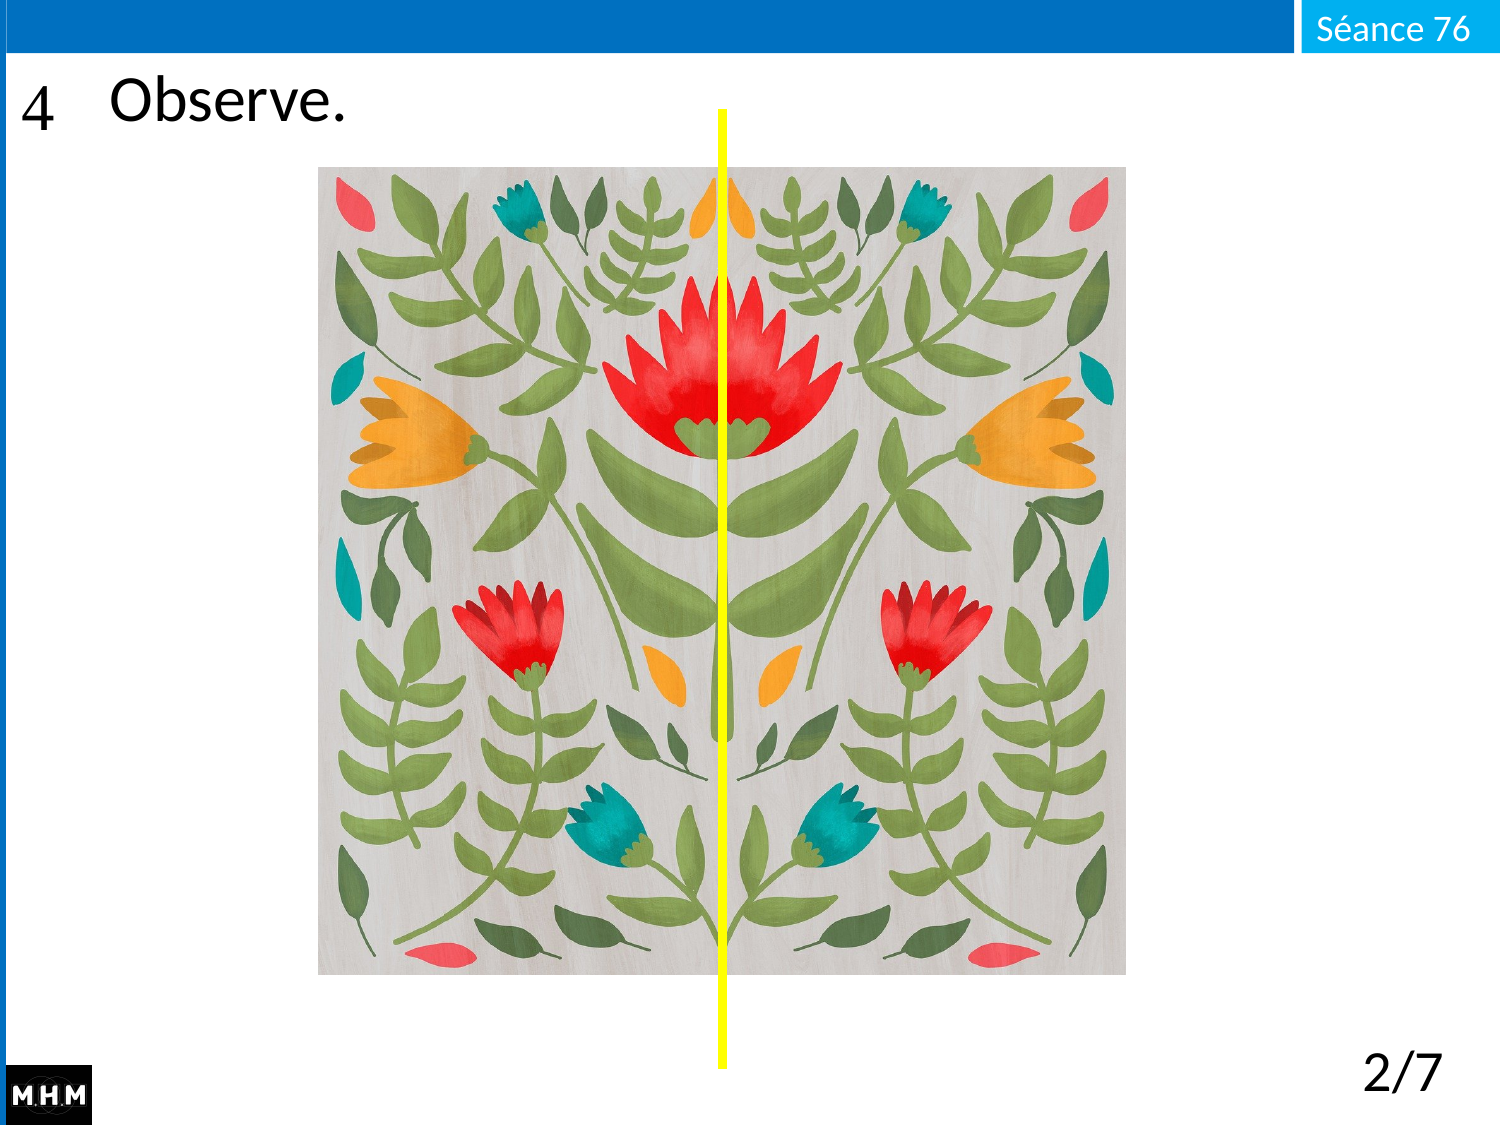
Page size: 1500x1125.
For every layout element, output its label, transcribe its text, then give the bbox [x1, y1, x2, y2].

picture [6, 1065, 92, 1125]
picture [723, 167, 1126, 975]
title Observe. [94, 57, 1389, 144]
picture [318, 167, 722, 975]
text_box 2/7 [1319, 1026, 1488, 1111]
